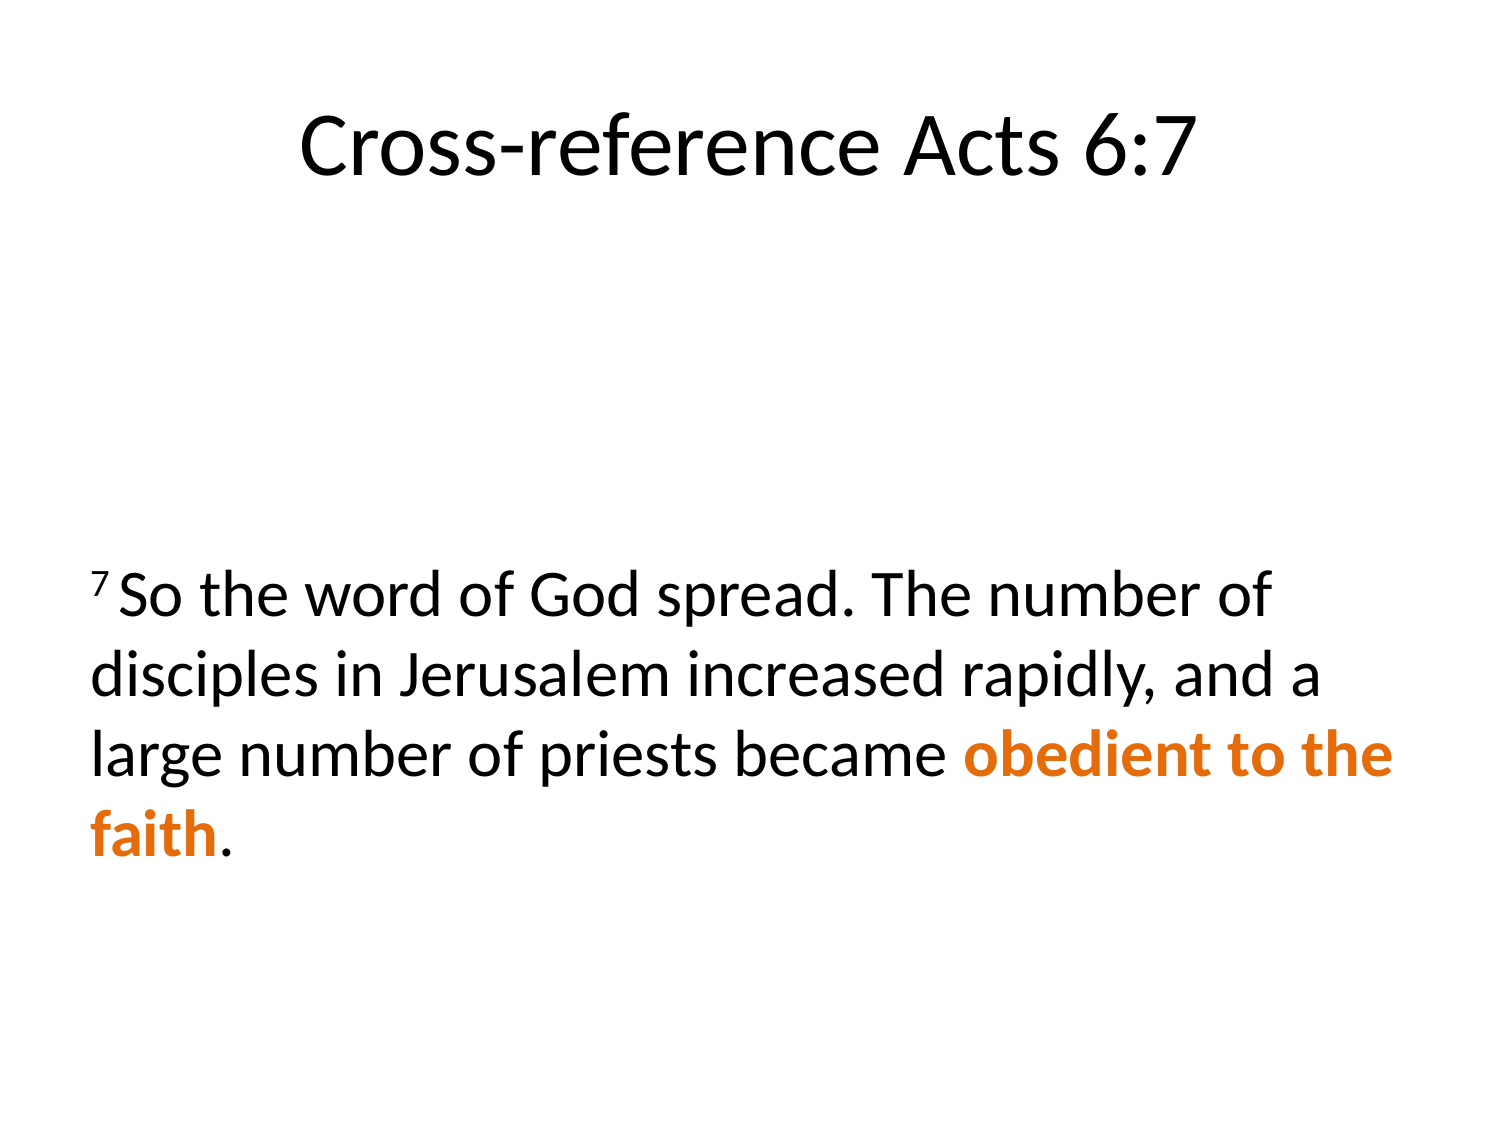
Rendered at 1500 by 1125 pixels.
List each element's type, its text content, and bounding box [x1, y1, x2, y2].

list 7 So the word of God spread. The number of disciples in Jerusalem increased rapidly, and a large number of priests became obedient to the faith. [75, 262, 1425, 1005]
title Cross-reference Acts 6:7 [75, 45, 1425, 233]
